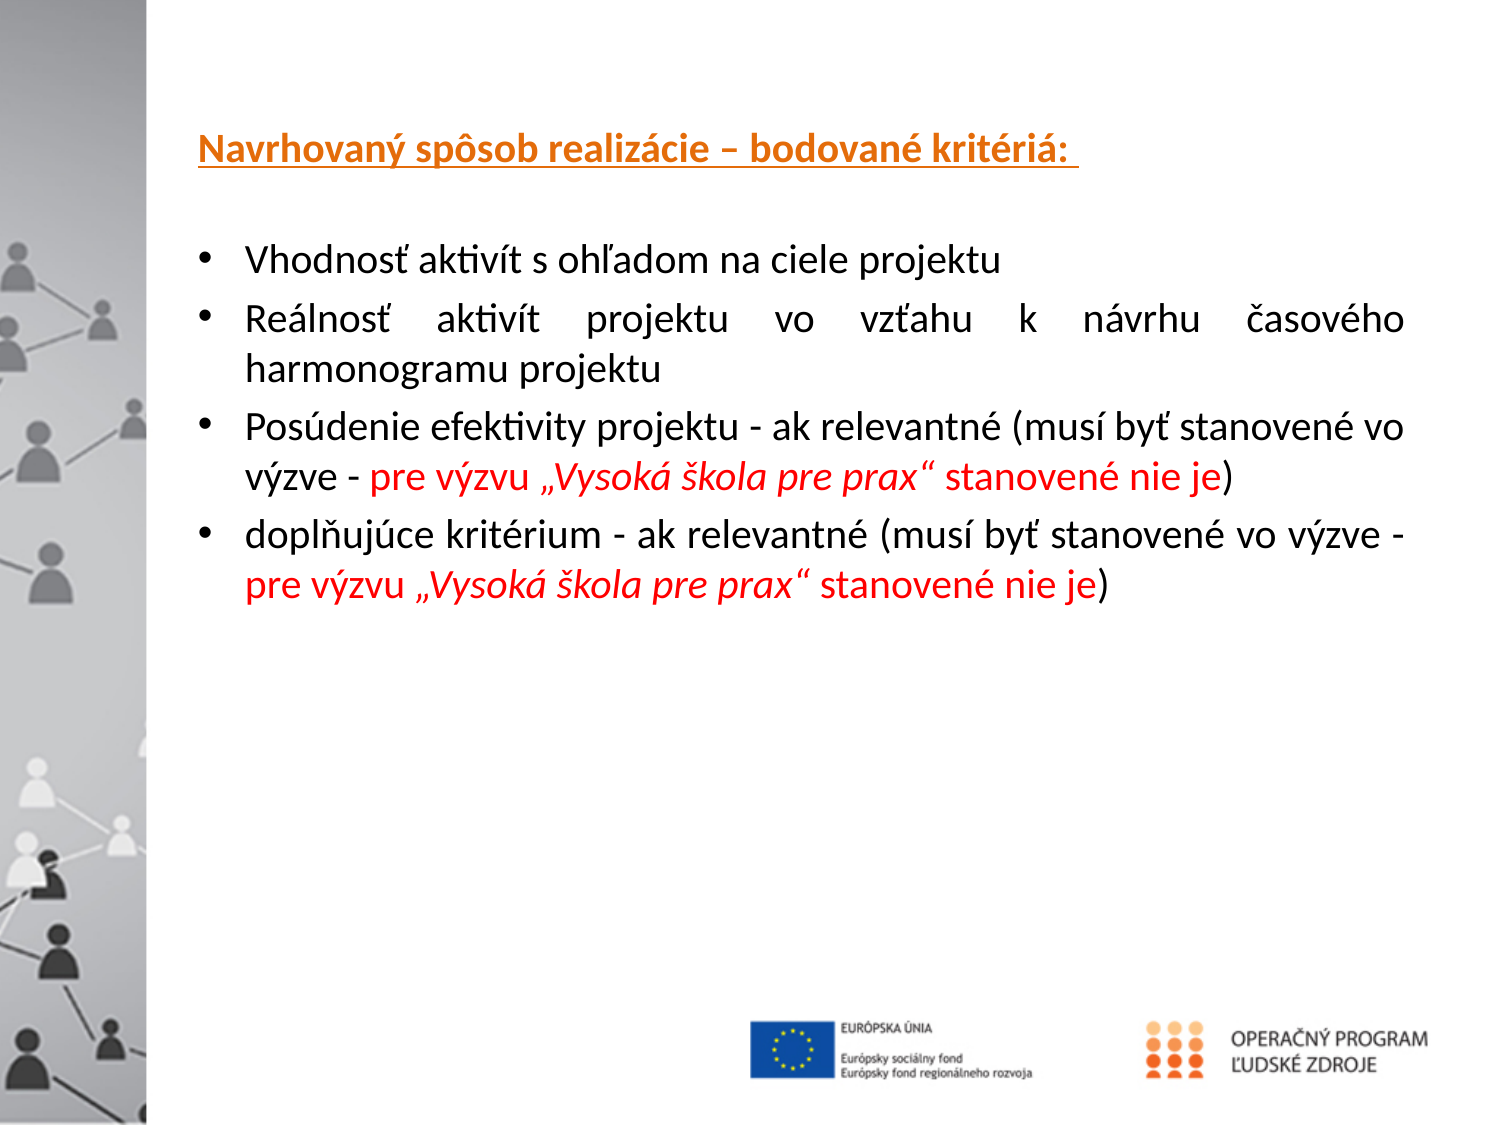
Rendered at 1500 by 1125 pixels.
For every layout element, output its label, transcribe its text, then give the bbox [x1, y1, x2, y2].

list Navrhovaný spôsob realizácie – bodované kritériá: Vhodnosť aktivít s ohľadom na ciele projektu Reálnosť aktivít projektu vo vzťahu k návrhu časového harmonogramu projektu Posúdenie efektivity projektu - ak relevantné (musí byť stanovené vo výzve - pre výzvu „Vysoká škola pre prax“ stanovené nie je) doplňujúce kritérium - ak relevantné (musí byť stanovené vo výzve - pre výzvu „Vysoká škola pre prax“ stanovené nie je) [182, 113, 1421, 988]
picture [0, 0, 1500, 1125]
